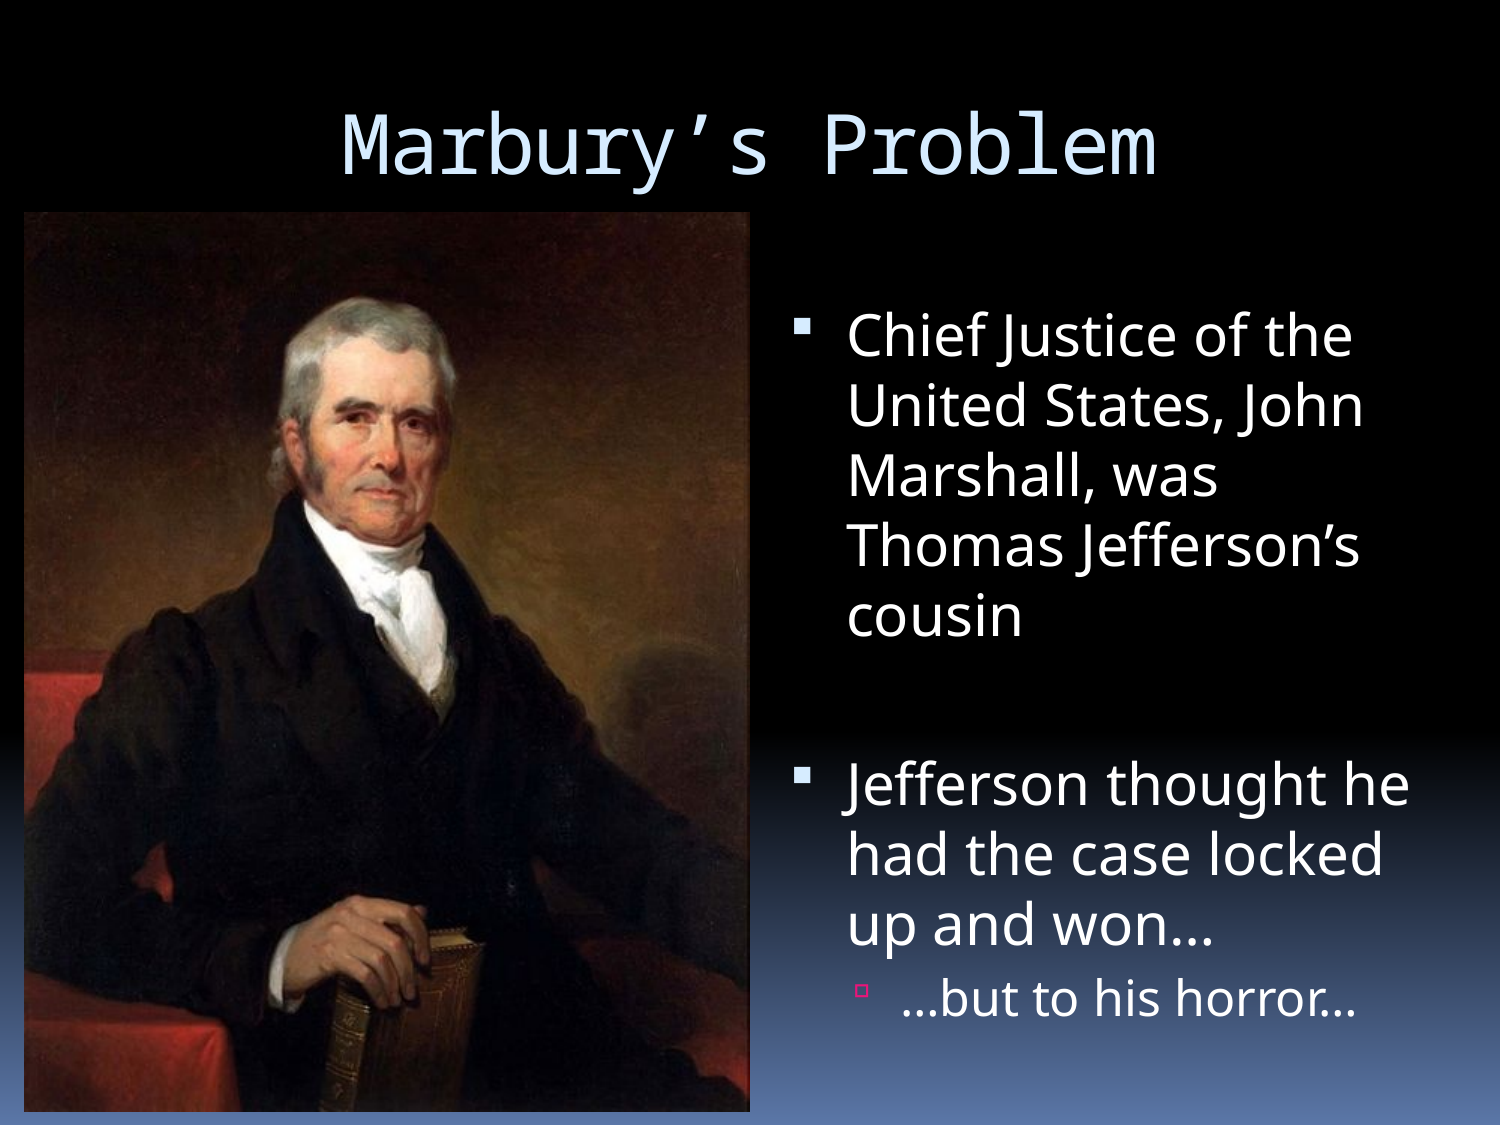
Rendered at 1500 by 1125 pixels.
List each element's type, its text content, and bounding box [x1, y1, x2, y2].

list Chief Justice of the United States, John Marshall, was Thomas Jefferson’s cousin Jefferson thought he had the case locked up and won… …but to his horror… [763, 290, 1427, 1033]
title Marbury’s Problem [75, 83, 1425, 234]
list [24, 212, 751, 1112]
